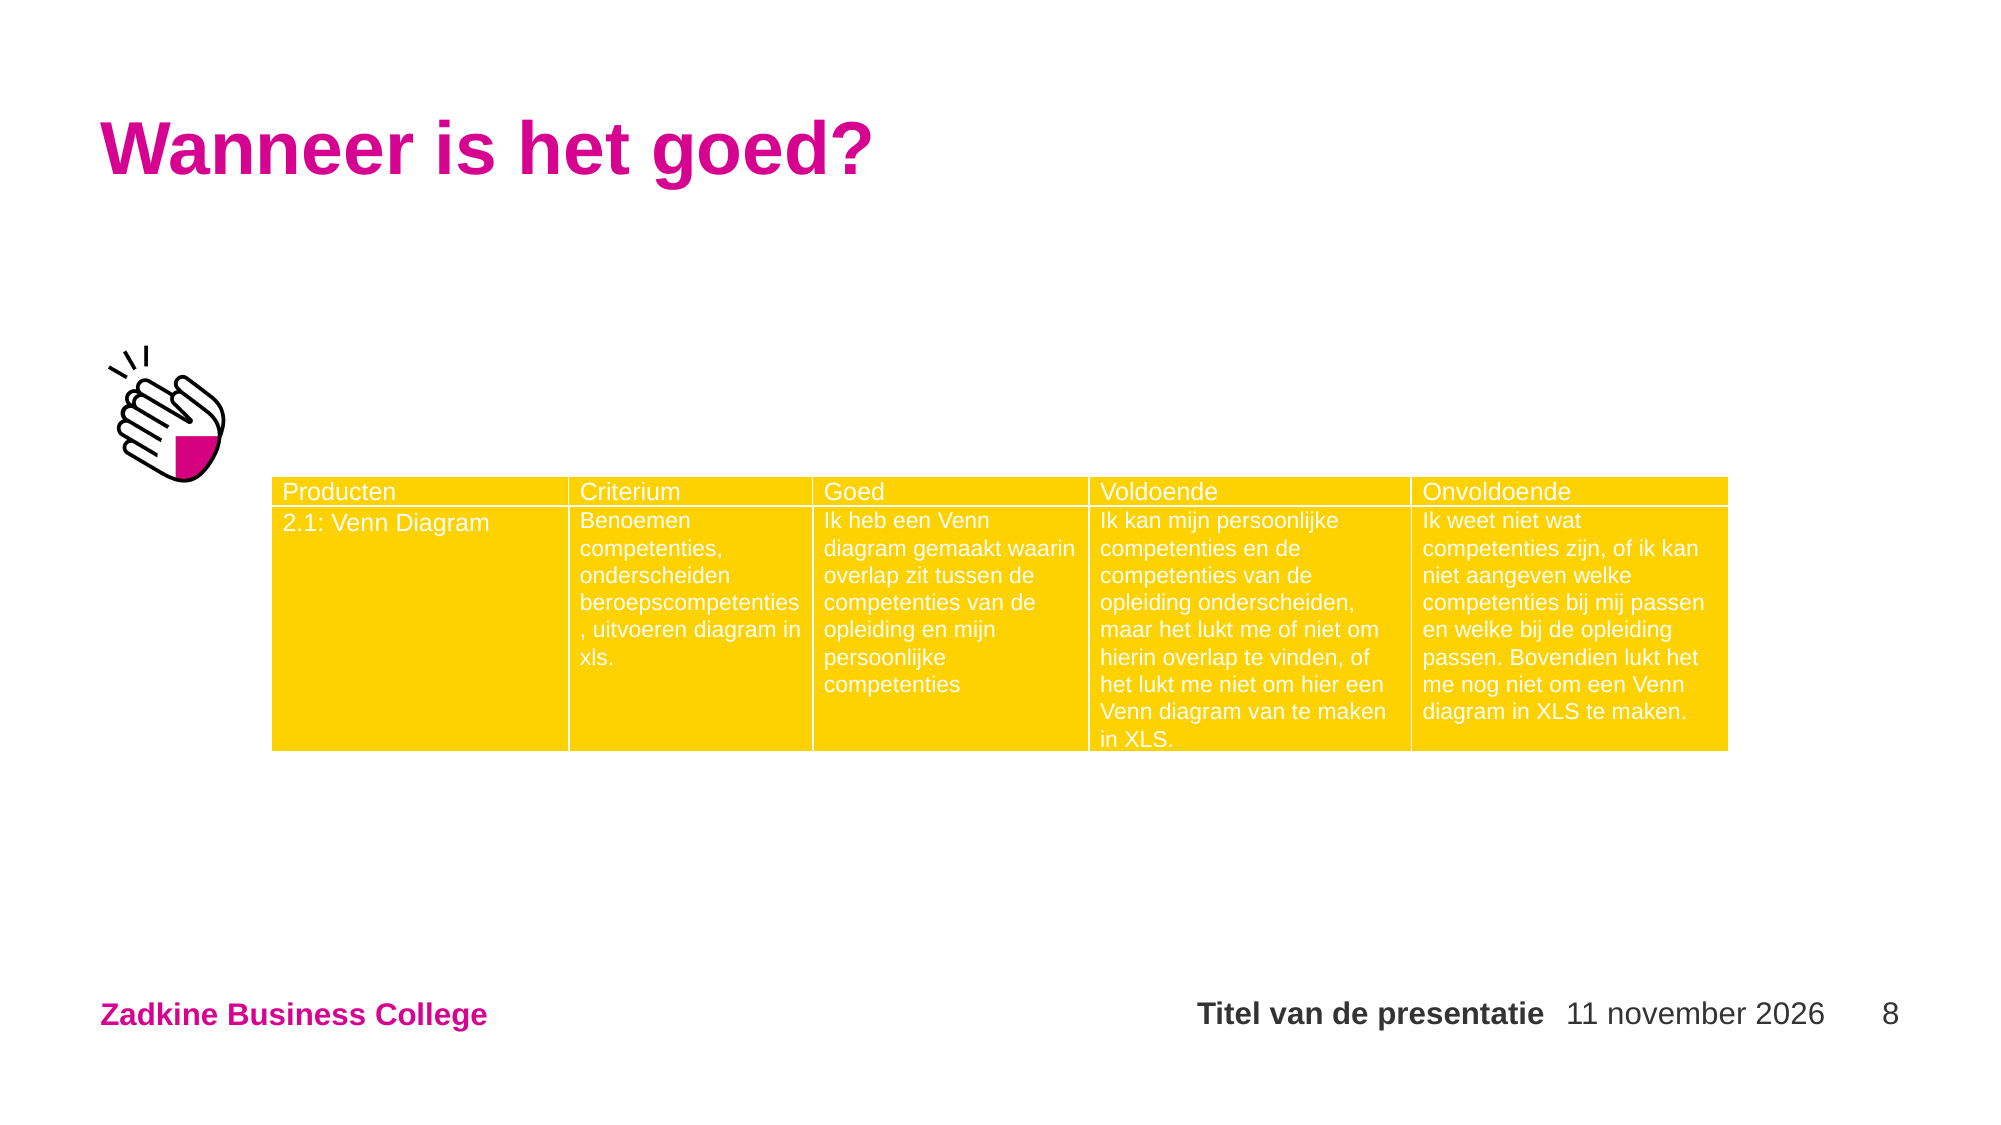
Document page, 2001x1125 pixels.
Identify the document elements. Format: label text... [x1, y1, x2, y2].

table_header Ik weet niet wat competenties zijn, of ik kan niet aangeven welke competenties bij mij passen en welke bij de opleiding passen. Bovendien lukt het me nog niet om een Venn diagram in XLS te maken. [1412, 507, 1728, 751]
table_header Onvoldoende [1412, 477, 1728, 505]
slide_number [1546, 993, 1825, 1033]
table_header Voldoende [1090, 477, 1410, 505]
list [33, 281, 300, 547]
title Wanneer is het goed? [100, 100, 1900, 190]
table_header Ik kan mijn persoonlijke competenties en de competenties van de opleiding onderscheiden, maar het lukt me of niet om hierin overlap te vinden, of het lukt me niet om hier een Venn diagram van te maken in XLS. [1090, 507, 1411, 751]
footer Titel van de presentatie [870, 993, 1546, 1033]
table_header Producten [300, 477, 568, 505]
table_header Criterium [569, 477, 812, 505]
table_header Ik heb een Venn diagram gemaakt waarin overlap zit tussen de competenties van de opleiding en mijn persoonlijke competenties [814, 507, 1088, 751]
table_header Benoemen competenties, onderscheiden beroepscompetenties, uitvoeren diagram in xls. [570, 507, 812, 751]
slide_number 8 [1825, 993, 1900, 1033]
table_header 2.1: Venn Diagram [272, 507, 568, 751]
table_header Goed [813, 477, 1088, 505]
